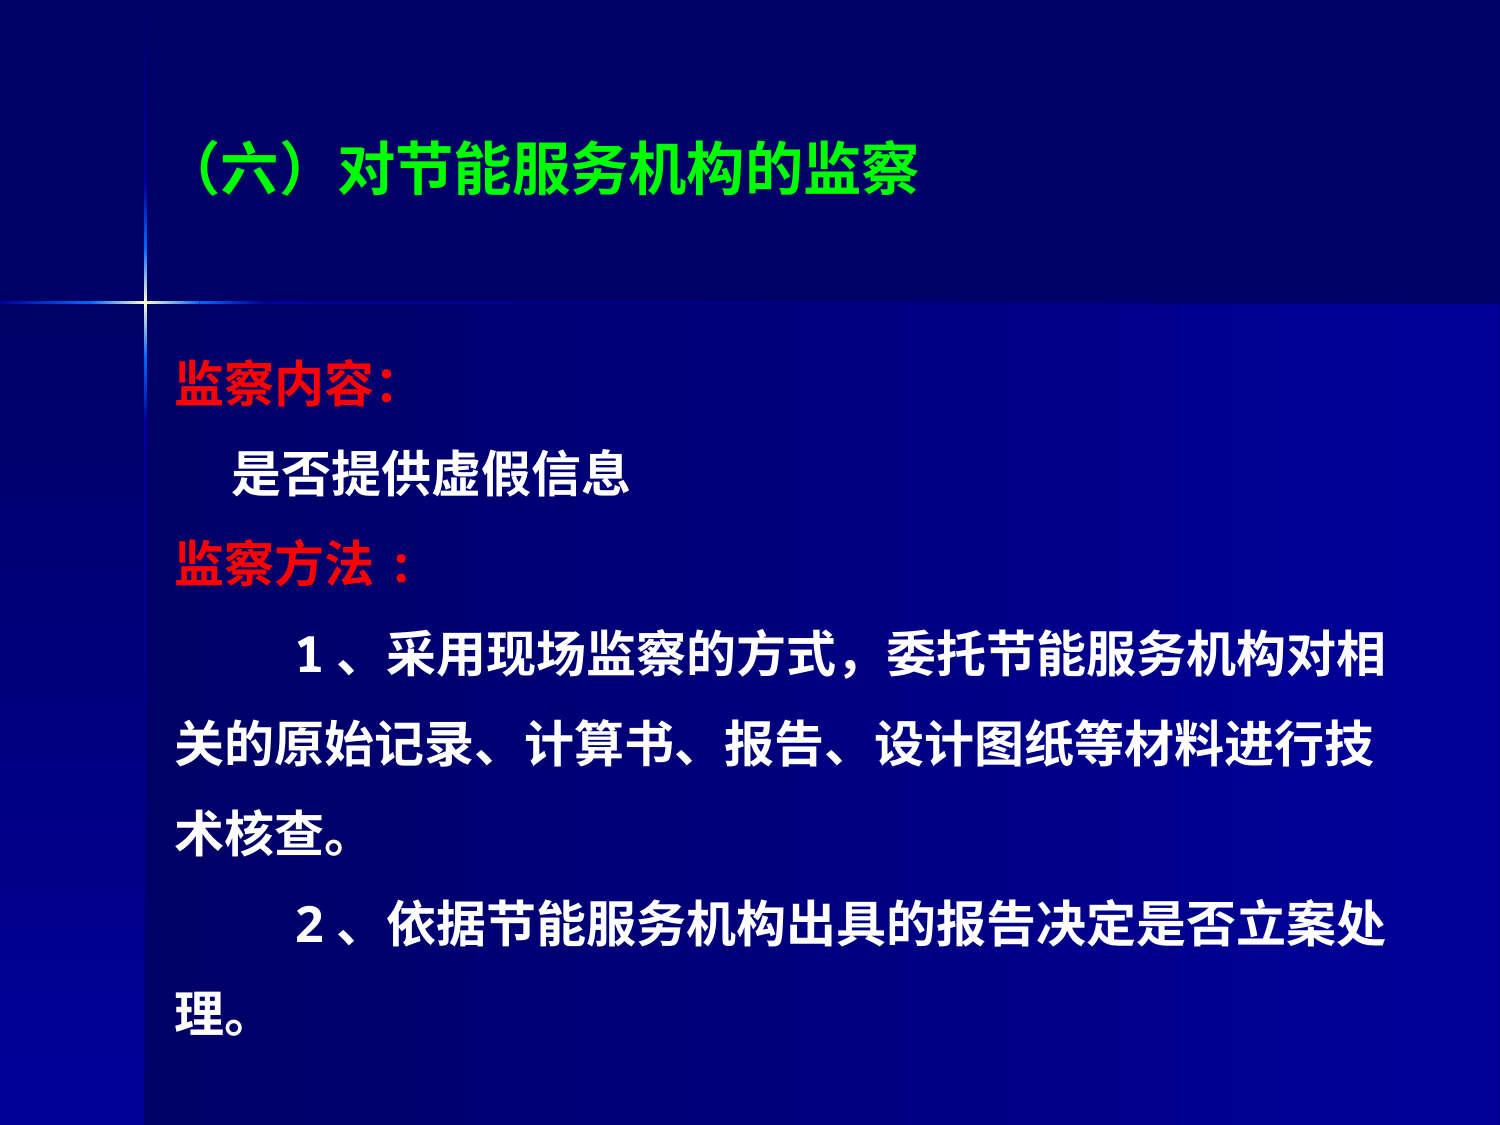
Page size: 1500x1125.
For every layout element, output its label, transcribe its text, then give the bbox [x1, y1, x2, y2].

title （六）对节能服务机构的监察 [147, 49, 1413, 286]
list 监察内容： 是否提供虚假信息 监察方法: 1、采用现场监察的方式，委托节能服务机构对相关的原始记录、计算书、报告、设计图纸等材料进行技术核查。 2、依据节能服务机构出具的报告决定是否立案处理。 [159, 314, 1413, 1001]
